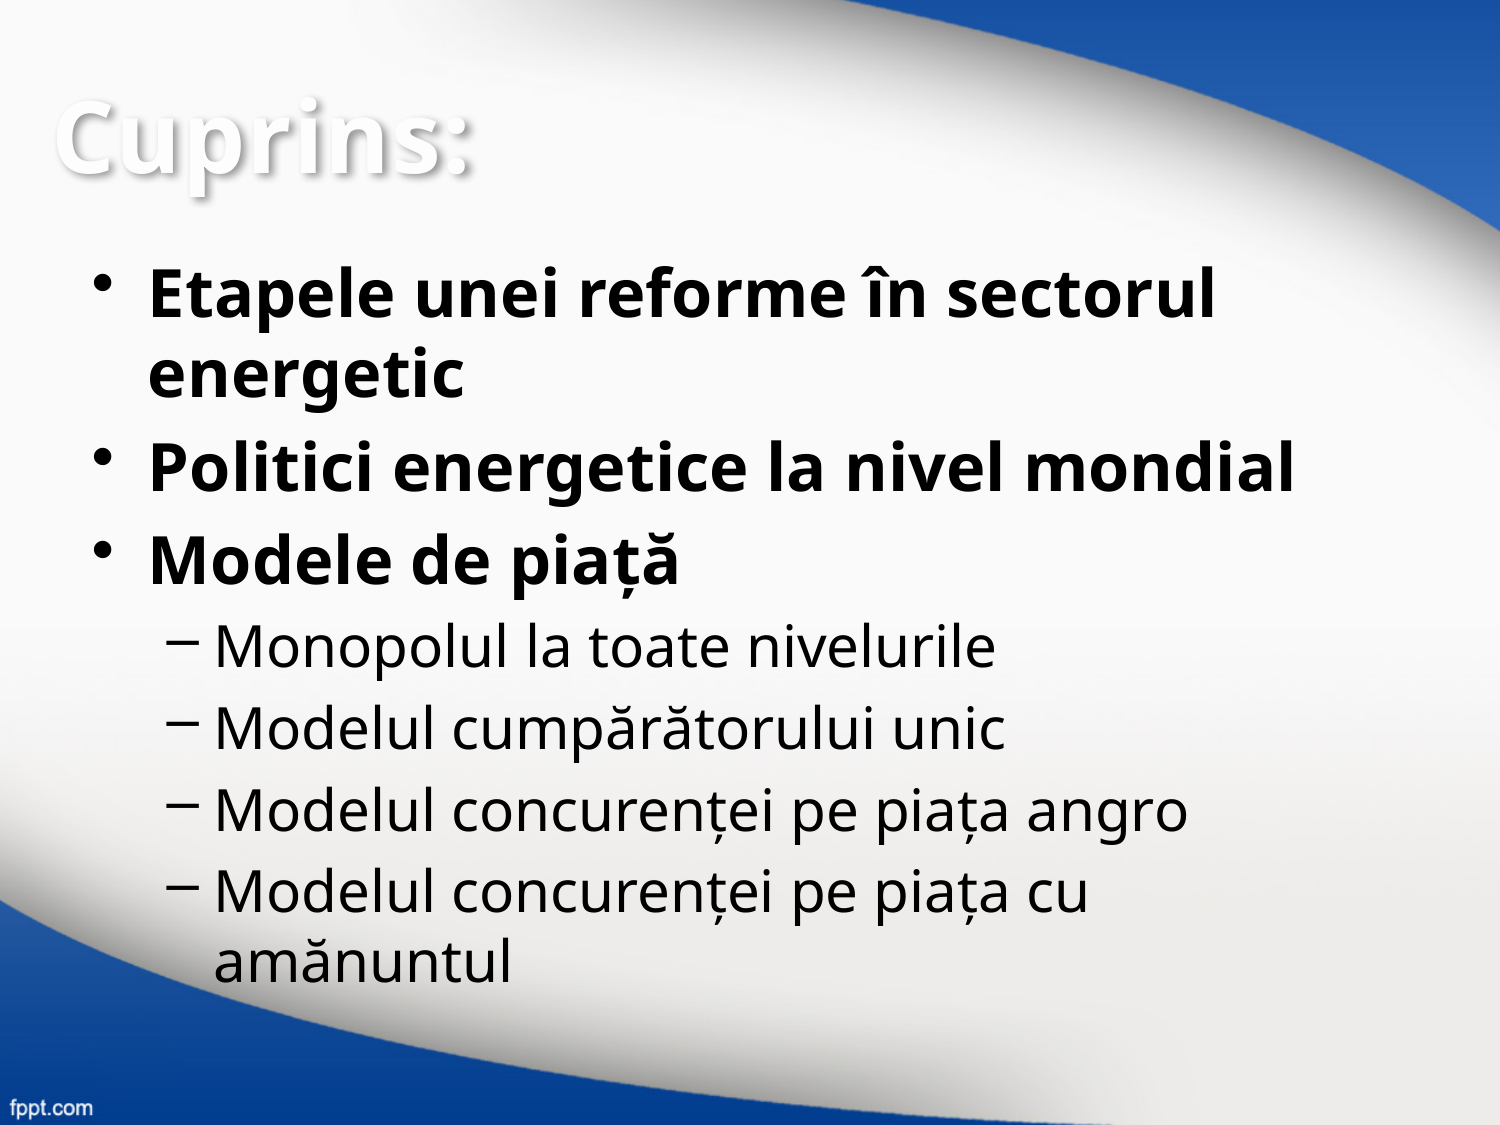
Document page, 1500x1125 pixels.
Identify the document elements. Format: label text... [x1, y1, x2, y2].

text_box Cuprins: [36, 66, 487, 202]
list Etapele unei reforme în sectorul energetic Politici energetice la nivel mondial Modele de piaţă Monopolul la toate nivelurile Modelul cumpărătorului unic Modelul concurenței pe piața angro Modelul concurenţei pe piaţa cu amănuntul [76, 243, 1331, 544]
picture [0, 0, 1500, 1125]
